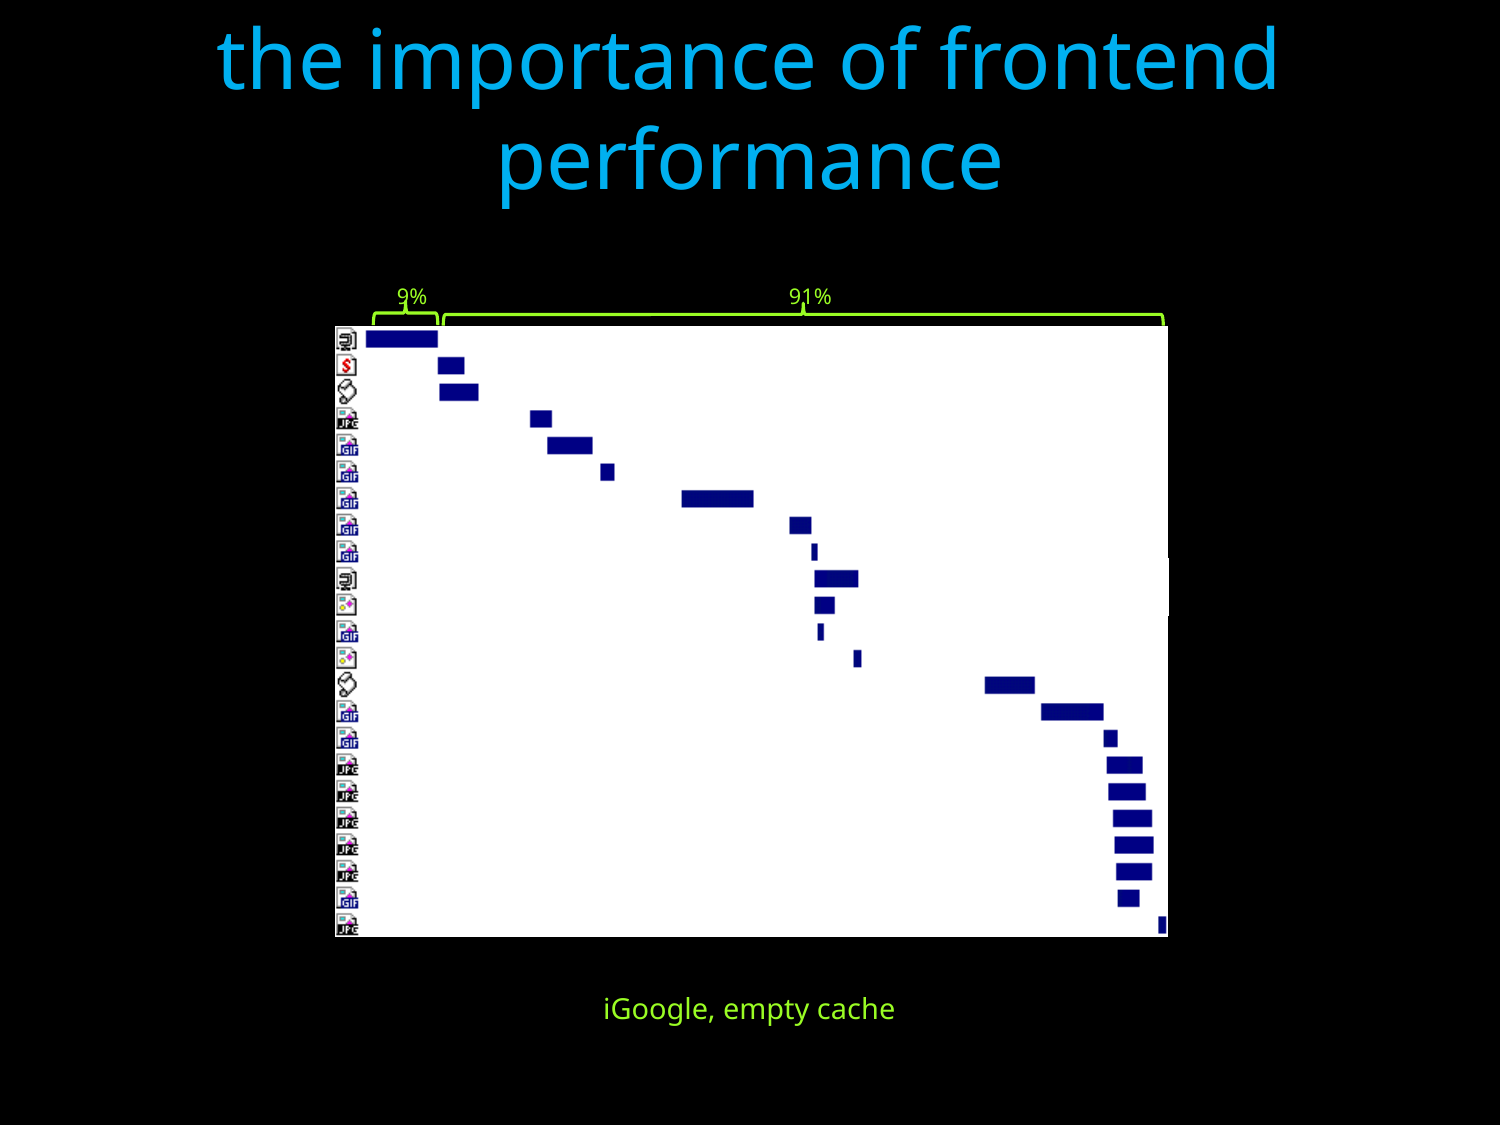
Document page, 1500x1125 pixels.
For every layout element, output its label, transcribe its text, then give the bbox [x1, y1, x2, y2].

text_box 91% [735, 249, 886, 316]
picture [334, 326, 1169, 937]
title the importance of frontend performance [0, 12, 1500, 201]
text_box [443, 314, 1164, 325]
text_box 9% [362, 249, 462, 316]
text_box iGoogle, empty cache [330, 949, 1168, 1033]
text_box [373, 301, 438, 325]
